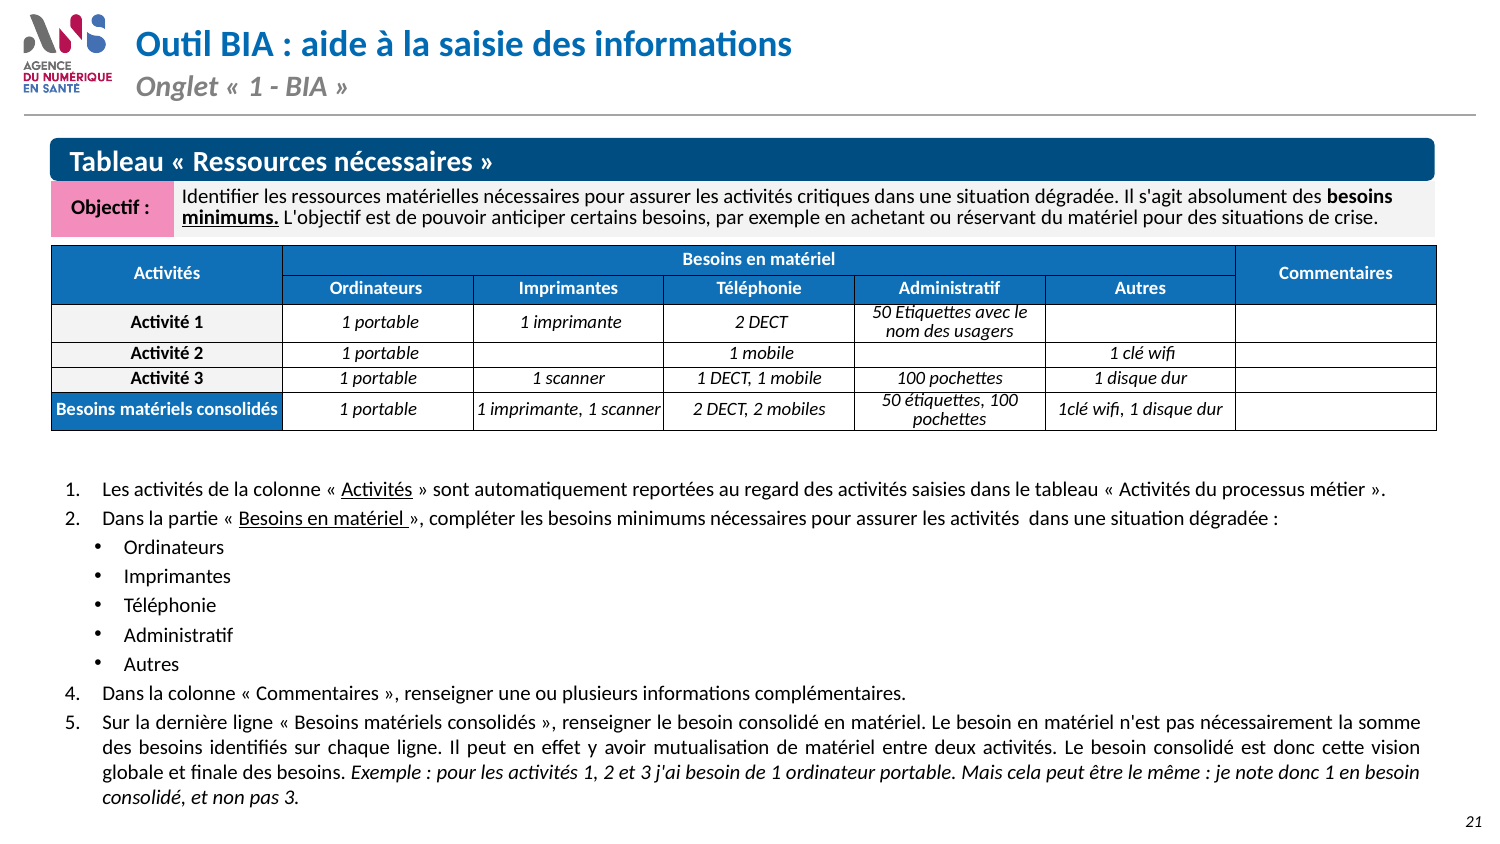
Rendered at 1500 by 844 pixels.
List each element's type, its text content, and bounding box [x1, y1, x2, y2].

table_cell [474, 343, 663, 367]
table_cell 2 DECT [664, 305, 854, 342]
table_cell [1236, 305, 1436, 342]
table_cell 1 portable [283, 368, 473, 392]
table_cell 1 imprimante [474, 305, 663, 342]
table_header Identifier les ressources matérielles nécessaires pour assurer les activités critiques dans une situation dégradée. Il s'agit absolument des besoins minimums. L'objectif est de pouvoir anticiper certains besoins, par exemple en achetant ou réservant du matériel pour des situations de crise. [174, 181, 1435, 237]
table_cell 1 scanner [474, 368, 663, 392]
table_cell 1 mobile [664, 343, 854, 367]
title Outil BIA : aide à la saisie des informations Onglet « 1 - BIA » [135, 14, 1459, 103]
table_cell Ordinateurs [283, 276, 473, 304]
text_box Les activités de la colonne « Activités » sont automatiquement reportées au regard des activités saisies dans le tableau « Activités du processus métier ». Dans la partie « Besoins en matériel », compléter les besoins minimums nécessaires pour assurer les activités dans une situation dégradée : Ordinateurs Imprimantes Téléphonie Administratif Autres Dans la colonne « Commentaires », renseigner une ou plusieurs informations complémentaires. Sur la dernière ligne « Besoins matériels consolidés », renseigner le besoin consolidé en matériel. Le besoin en matériel n'est pas nécessairement la somme des besoins identifiés sur chaque ligne. Il peut en effet y avoir mutualisation de matériel entre deux activités. Le besoin consolidé est donc cette vision globale et finale des besoins. Exemple : pour les activités 1, 2 et 3 j'ai besoin de 1 ordinateur portable. Mais cela peut être le même : je note donc 1 en besoin consolidé, et non pas 3. [49, 460, 1437, 736]
table_cell Imprimantes [474, 276, 663, 304]
table_cell [1236, 393, 1436, 430]
table_cell 100 pochettes [855, 368, 1045, 392]
table_cell Besoins matériels consolidés [52, 393, 282, 430]
table_header Objectif : [51, 181, 174, 237]
table_cell [1236, 368, 1436, 392]
table_cell 1 portable [283, 305, 473, 342]
table_cell 1 DECT, 1 mobile [664, 368, 854, 392]
table_cell [855, 343, 1045, 367]
table_cell Activité 2 [52, 343, 282, 367]
table_cell 1 portable [283, 393, 473, 430]
table_cell Téléphonie [664, 276, 854, 304]
table_header Activités [52, 246, 282, 304]
table_cell 1 clé wifi [1046, 343, 1235, 367]
table_cell Activité 3 [52, 368, 282, 392]
table_header Commentaires [1236, 246, 1436, 304]
picture [23, 14, 112, 93]
table_cell [1046, 305, 1235, 342]
table_cell [1236, 343, 1436, 367]
table_cell 1 imprimante, 1 scanner [474, 393, 663, 430]
text_box 21 [1447, 798, 1500, 844]
table_cell 2 DECT, 2 mobiles [664, 393, 854, 430]
table_cell 1 portable [283, 343, 473, 367]
table_cell 1 disque dur [1046, 368, 1235, 392]
table_header Besoins en matériel [283, 246, 1235, 275]
table_cell 50 étiquettes, 100 pochettes [855, 393, 1045, 430]
table_cell 1clé wifi, 1 disque dur [1046, 393, 1235, 430]
table_cell Activité 1 [52, 305, 282, 342]
table_cell 50 Etiquettes avec le nom des usagers [855, 305, 1045, 342]
text_box Tableau « Ressources nécessaires » [49, 137, 1435, 181]
table_cell Autres [1046, 276, 1235, 304]
table_cell Administratif [855, 276, 1045, 304]
